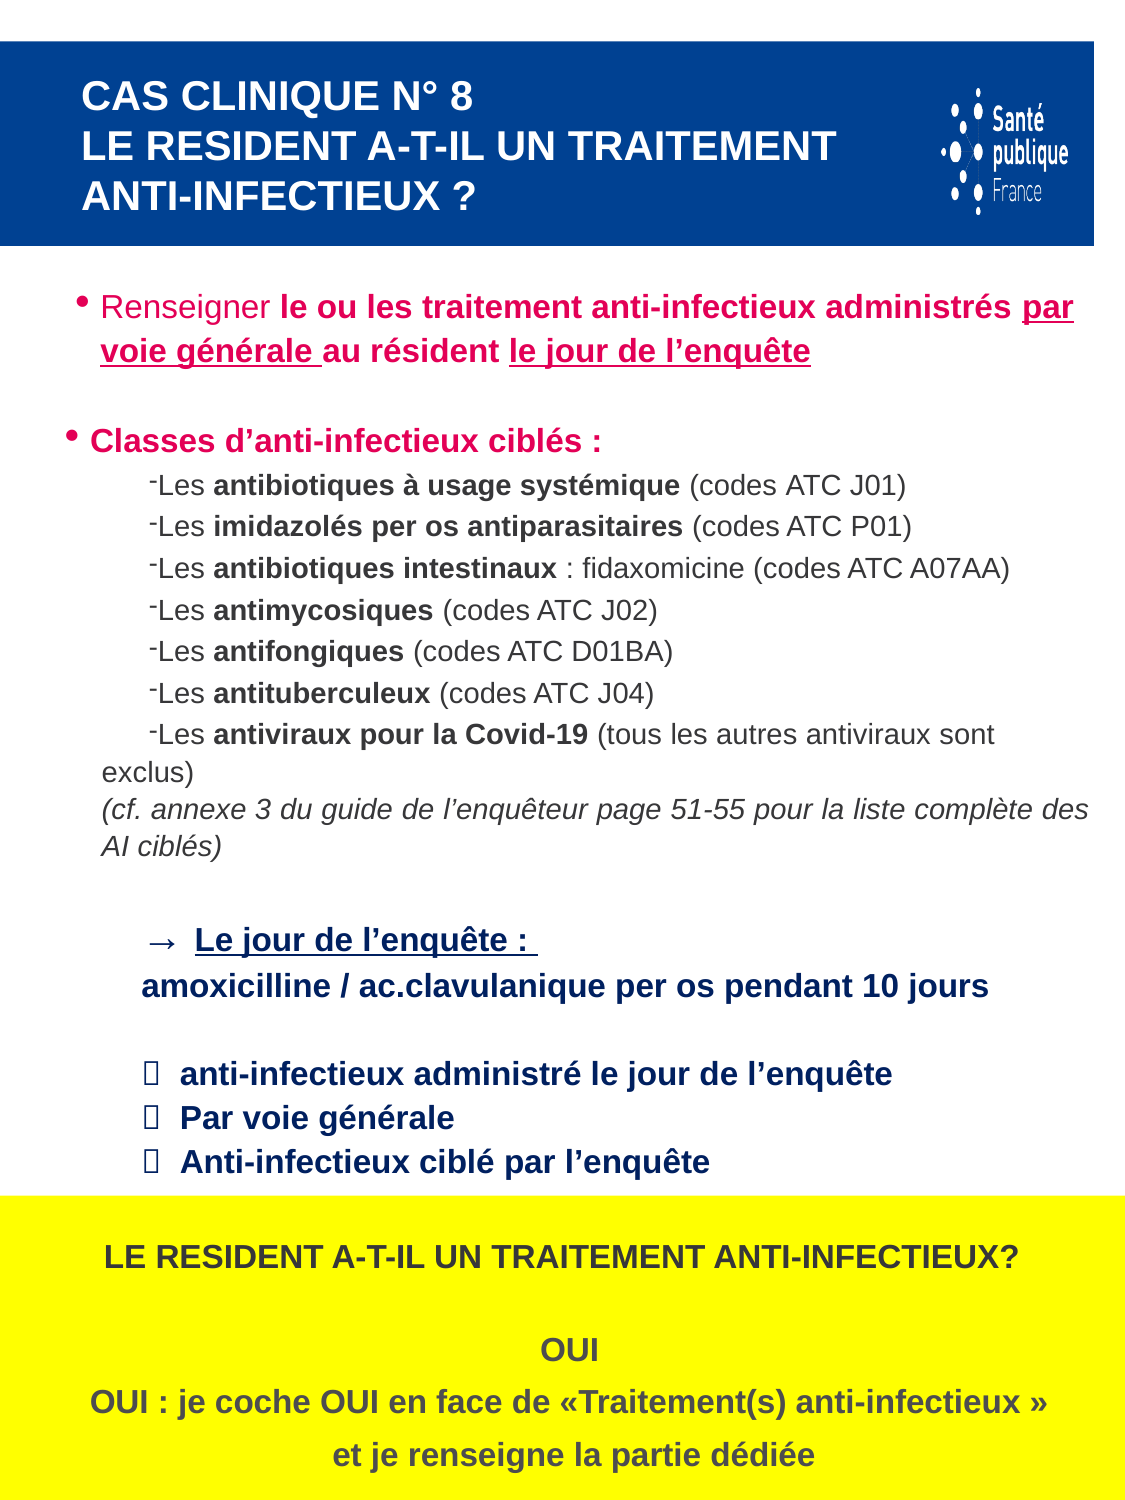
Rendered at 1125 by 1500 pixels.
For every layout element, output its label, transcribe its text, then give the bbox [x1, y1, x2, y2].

text_box Classes d’anti-infectieux ciblés : Les antibiotiques à usage systémique (codes ATC J01) Les imidazolés per os antiparasitaires (codes ATC P01) Les antibiotiques intestinaux : fidaxomicine (codes ATC A07AA) Les antimycosiques (codes ATC J02) Les antifongiques (codes ATC D01BA) Les antituberculeux (codes ATC J04) Les antiviraux pour la Covid-19 (tous les autres antiviraux sont exclus) (cf. annexe 3 du guide de l’enquêteur page 51-55 pour la liste complète des AI ciblés) → Le jour de l’enquête : amoxicilline / ac.clavulanique per os pendant 10 jours  anti-infectieux administré le jour de l’enquête  Par voie générale  Anti-infectieux ciblé par l’enquête [51, 408, 1106, 1195]
title CAS CLINIQUE N° 8 LE RESIDENT A-T-IL UN TRAITEMENT ANTI-INFECTIEUX ? [75, 41, 908, 246]
text_box Renseigner le ou les traitement anti-infectieux administrés par voie générale au résident le jour de l’enquête [62, 274, 1103, 408]
picture [941, 88, 1068, 215]
text_box LE RESIDENT A-T-IL UN TRAITEMENT ANTI-INFECTIEUX? OUI OUI : je coche OUI en face de «Traitement(s) anti-infectieux » et je renseigne la partie dédiée [0, 1195, 1125, 1500]
